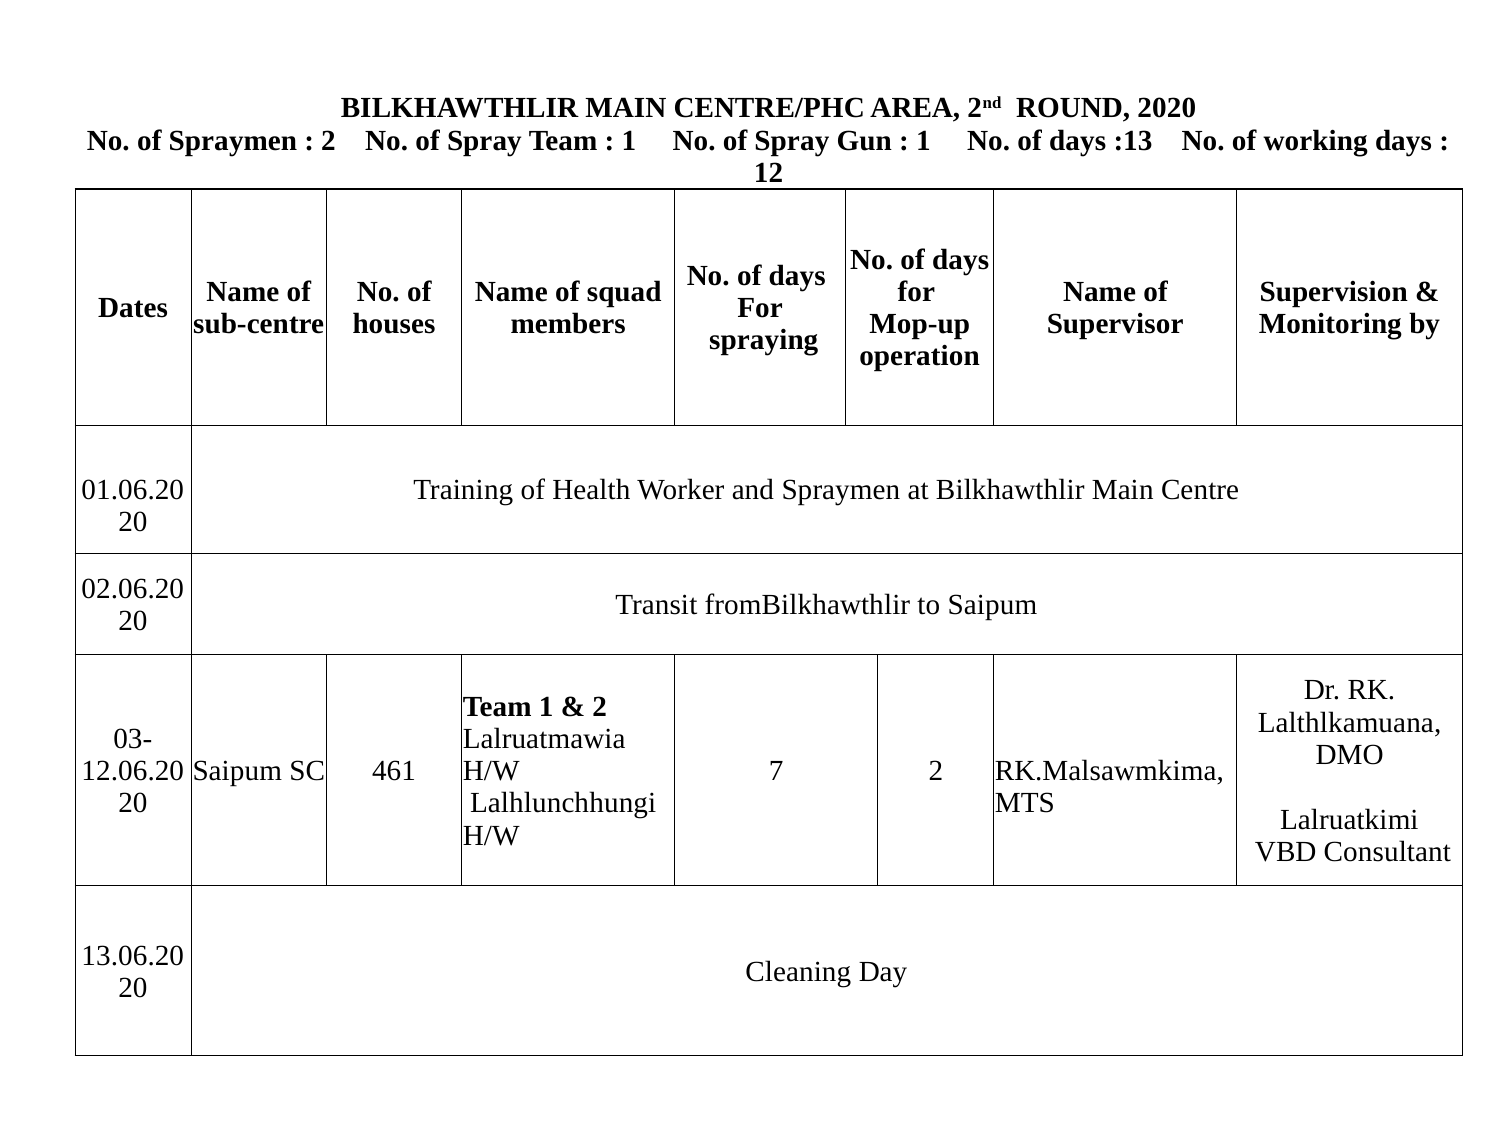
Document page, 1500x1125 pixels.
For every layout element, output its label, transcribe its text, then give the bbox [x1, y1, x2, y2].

table_cell Supervision & Monitoring by [1237, 190, 1462, 425]
table_cell 2 [878, 655, 993, 885]
table_cell Dr. RK. Lalthlkamuana, DMO Lalruatkimi VBD Consultant [1237, 655, 1462, 885]
table_cell Training of Health Worker and Spraymen at Bilkhawthlir Main Centre [192, 426, 1462, 553]
table_cell 03- 12.06.2020 [76, 655, 191, 885]
table_header BILKHAWTHLIR MAIN CENTRE/PHC AREA, 2nd ROUND, 2020 [75, 50, 1462, 124]
table_cell 461 [327, 655, 461, 885]
table_cell 13.06.2020 [76, 886, 191, 1055]
table_cell 7 [675, 655, 877, 885]
table_cell No. of Spraymen : 2 No. of Spray Team : 1 No. of Spray Gun : 1 No. of days :13 No. of working days : 12 [75, 124, 1462, 188]
table_cell Cleaning Day [192, 886, 1462, 1055]
table_cell Name of sub-centre [192, 190, 326, 425]
table_cell No. of houses [327, 190, 461, 425]
table_cell Name of squad members [462, 190, 674, 425]
table_cell Dates [76, 190, 191, 425]
table_cell No. of days For spraying [675, 190, 845, 425]
table_cell 01.06.2020 [76, 426, 191, 553]
table_cell Name of Supervisor [994, 190, 1236, 425]
table_cell Saipum SC [192, 655, 326, 885]
table_cell No. of days for Mop-up operation [846, 190, 993, 425]
table_cell Transit fromBilkhawthlir to Saipum [192, 554, 1462, 654]
table_cell RK.Malsawmkima, MTS [994, 655, 1236, 885]
table_cell Team 1 & 2 Lalruatmawia H/W Lalhlunchhungi H/W [462, 655, 674, 885]
table_cell 02.06.2020 [76, 554, 191, 654]
